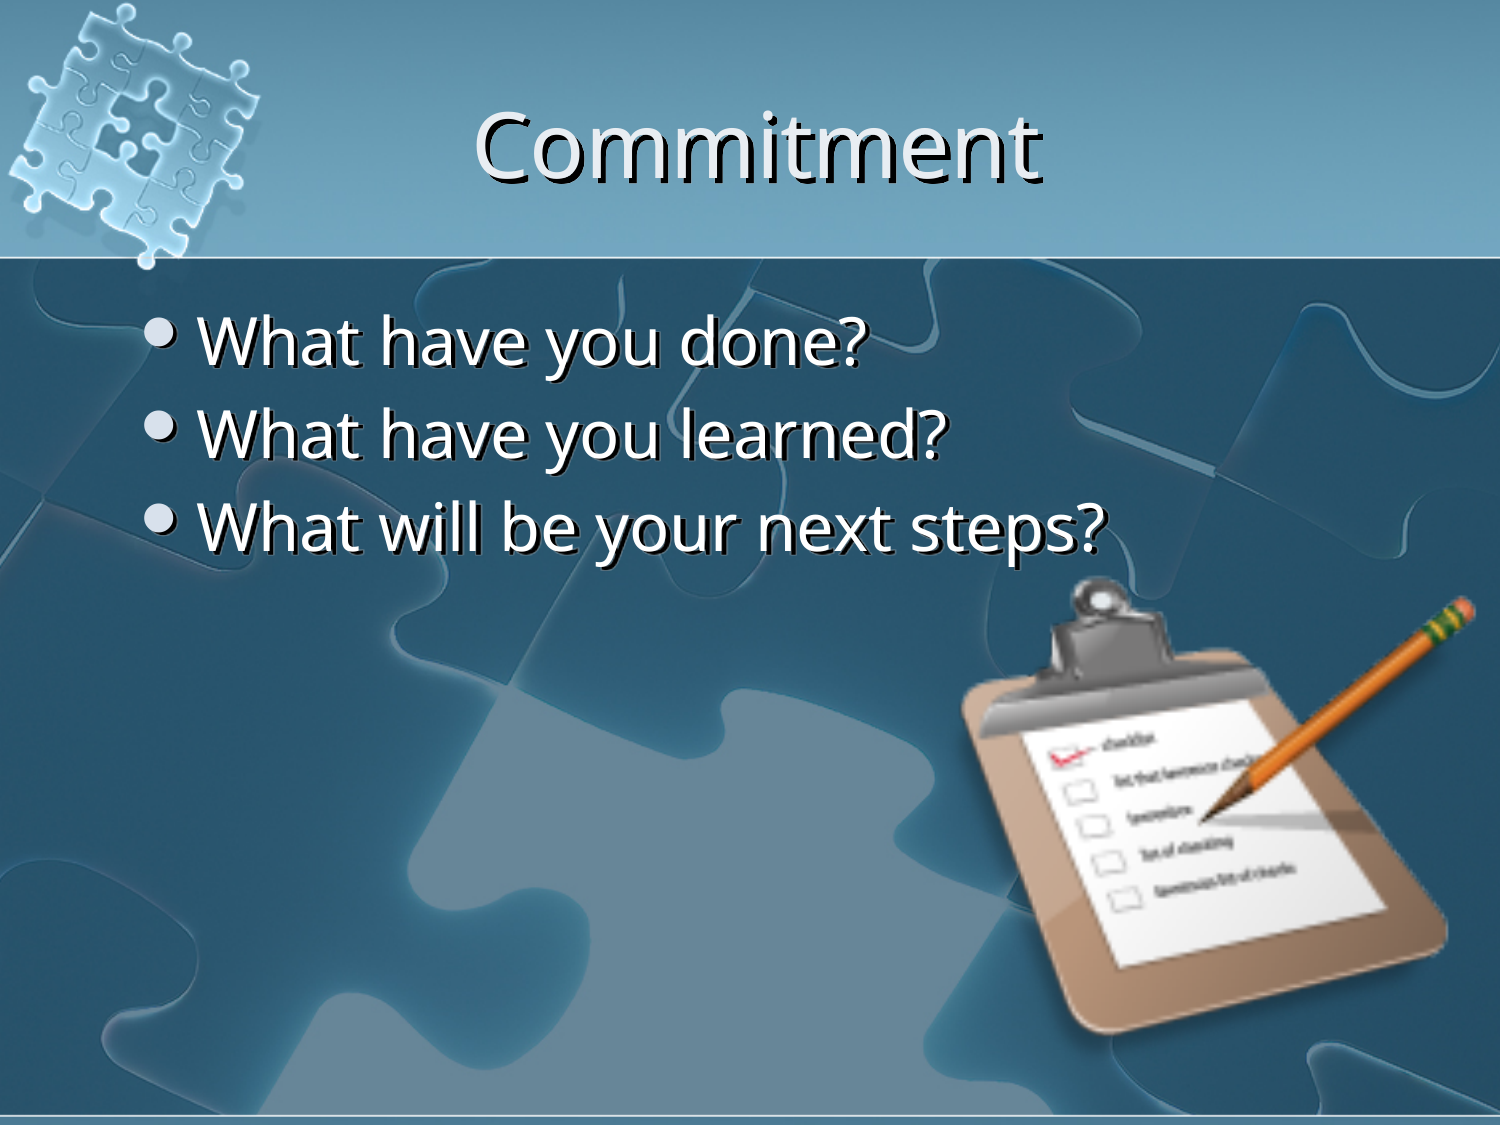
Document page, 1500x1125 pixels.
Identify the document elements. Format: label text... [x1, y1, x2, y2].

picture [0, 0, 1500, 1125]
title Commitment [124, 54, 1388, 230]
list What have you done? What have you learned? What will be your next steps? [124, 290, 1388, 1071]
